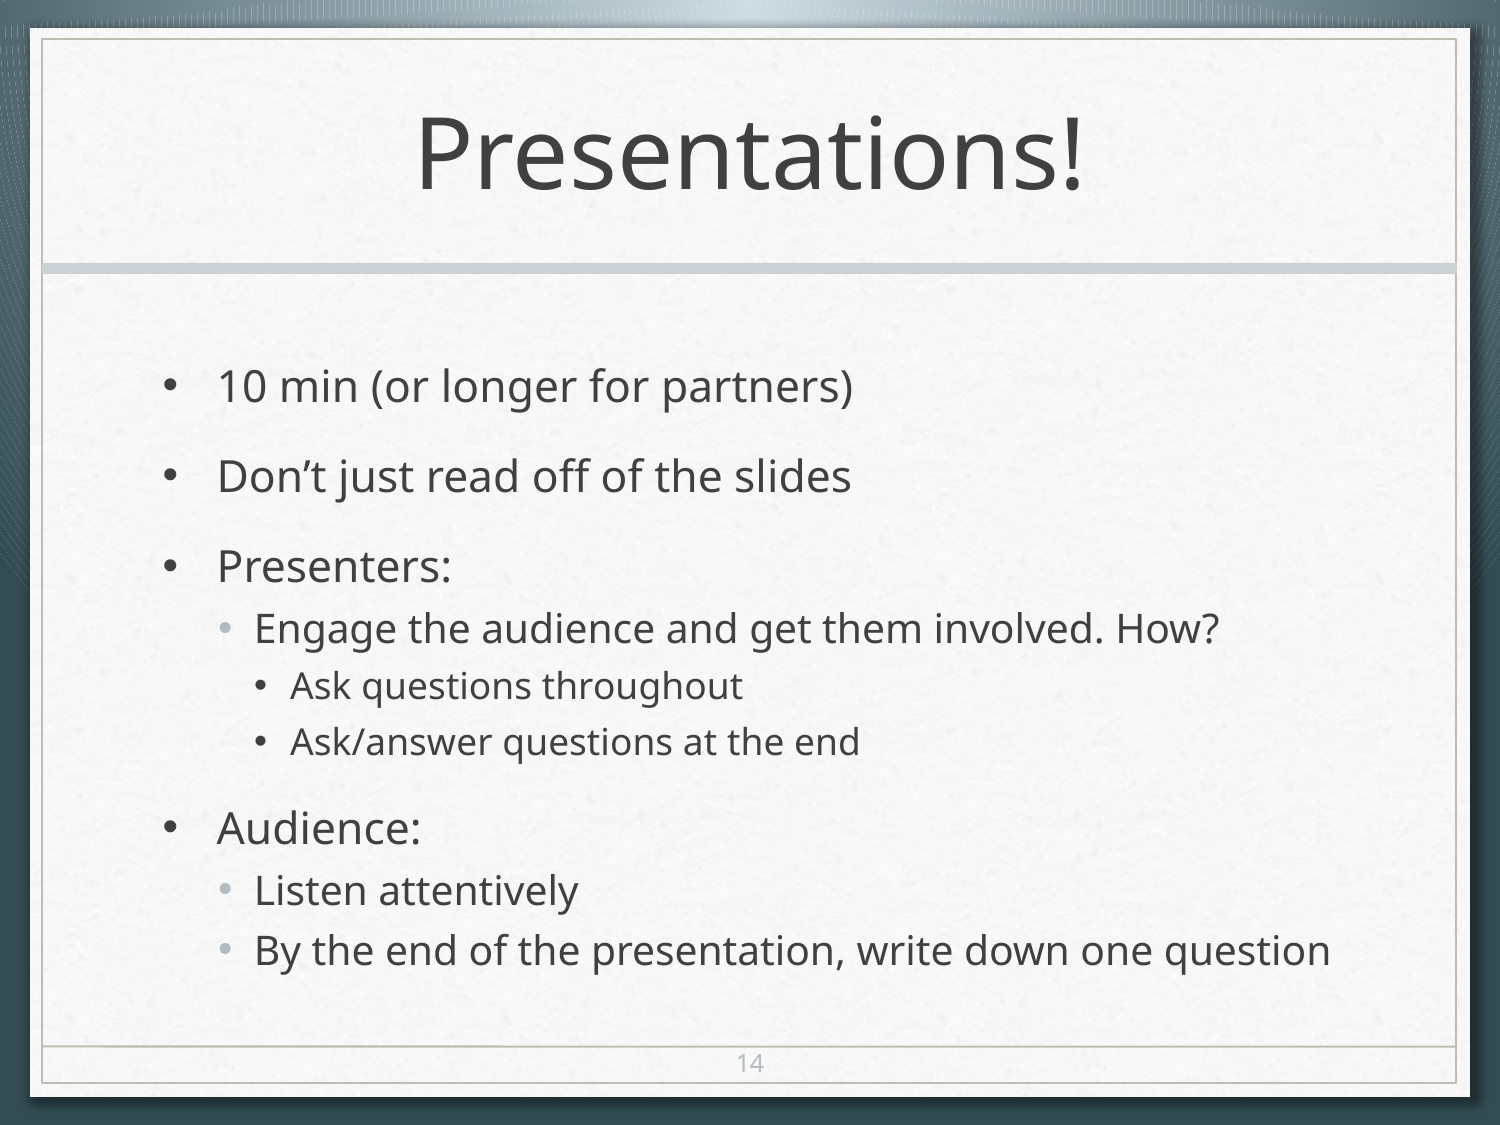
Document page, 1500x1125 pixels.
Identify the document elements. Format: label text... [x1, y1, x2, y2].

picture [30, 28, 1470, 1097]
slide_number 14 [687, 1042, 813, 1088]
title Presentations! [147, 40, 1353, 260]
list 10 min (or longer for partners) Don’t just read off of the slides Presenters: Engage the audience and get them involved. How? Ask questions throughout Ask/answer questions at the end Audience: Listen attentively By the end of the presentation, write down one question [147, 350, 1353, 995]
